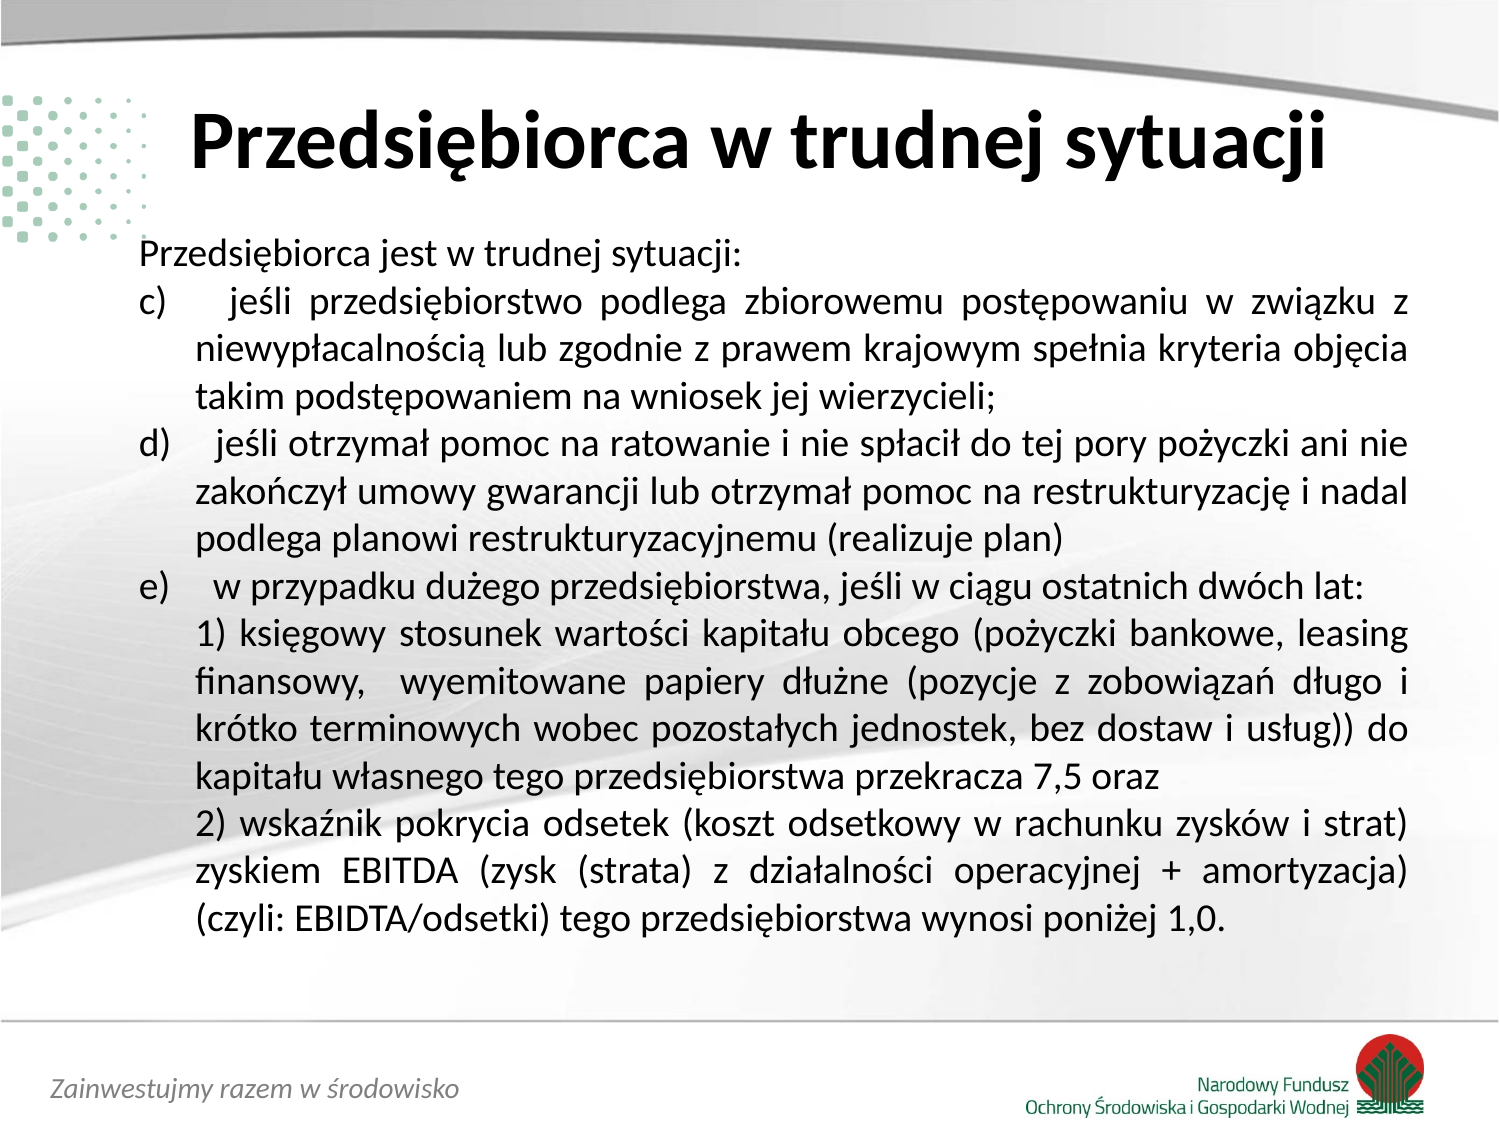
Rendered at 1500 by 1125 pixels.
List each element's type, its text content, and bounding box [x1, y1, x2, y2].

picture [0, 0, 1499, 1023]
text_box Przedsiębiorca jest w trudnej sytuacji: jeśli przedsiębiorstwo podlega zbiorowemu postępowaniu w związku z niewypłacalnością lub zgodnie z prawem krajowym spełnia kryteria objęcia takim podstępowaniem na wniosek jej wierzycieli; jeśli otrzymał pomoc na ratowanie i nie spłacił do tej pory pożyczki ani nie zakończył umowy gwarancji lub otrzymał pomoc na restrukturyzację i nadal podlega planowi restrukturyzacyjnemu (realizuje plan) w przypadku dużego przedsiębiorstwa, jeśli w ciągu ostatnich dwóch lat: 1) księgowy stosunek wartości kapitału obcego (pożyczki bankowe, leasing finansowy, wyemitowane papiery dłużne (pozycje z zobowiązań długo i krótko terminowych wobec pozostałych jednostek, bez dostaw i usług)) do kapitału własnego tego przedsiębiorstwa przekracza 7,5 oraz 2) wskaźnik pokrycia odsetek (koszt odsetkowy w rachunku zysków i strat) zyskiem EBITDA (zysk (strata) z działalności operacyjnej + amortyzacja) (czyli: EBIDTA/odsetki) tego przedsiębiorstwa wynosi poniżej 1,0. [123, 219, 1425, 1005]
picture [1026, 1034, 1424, 1118]
text_box Przedsiębiorca w trudnej sytuacji [175, 78, 1425, 193]
